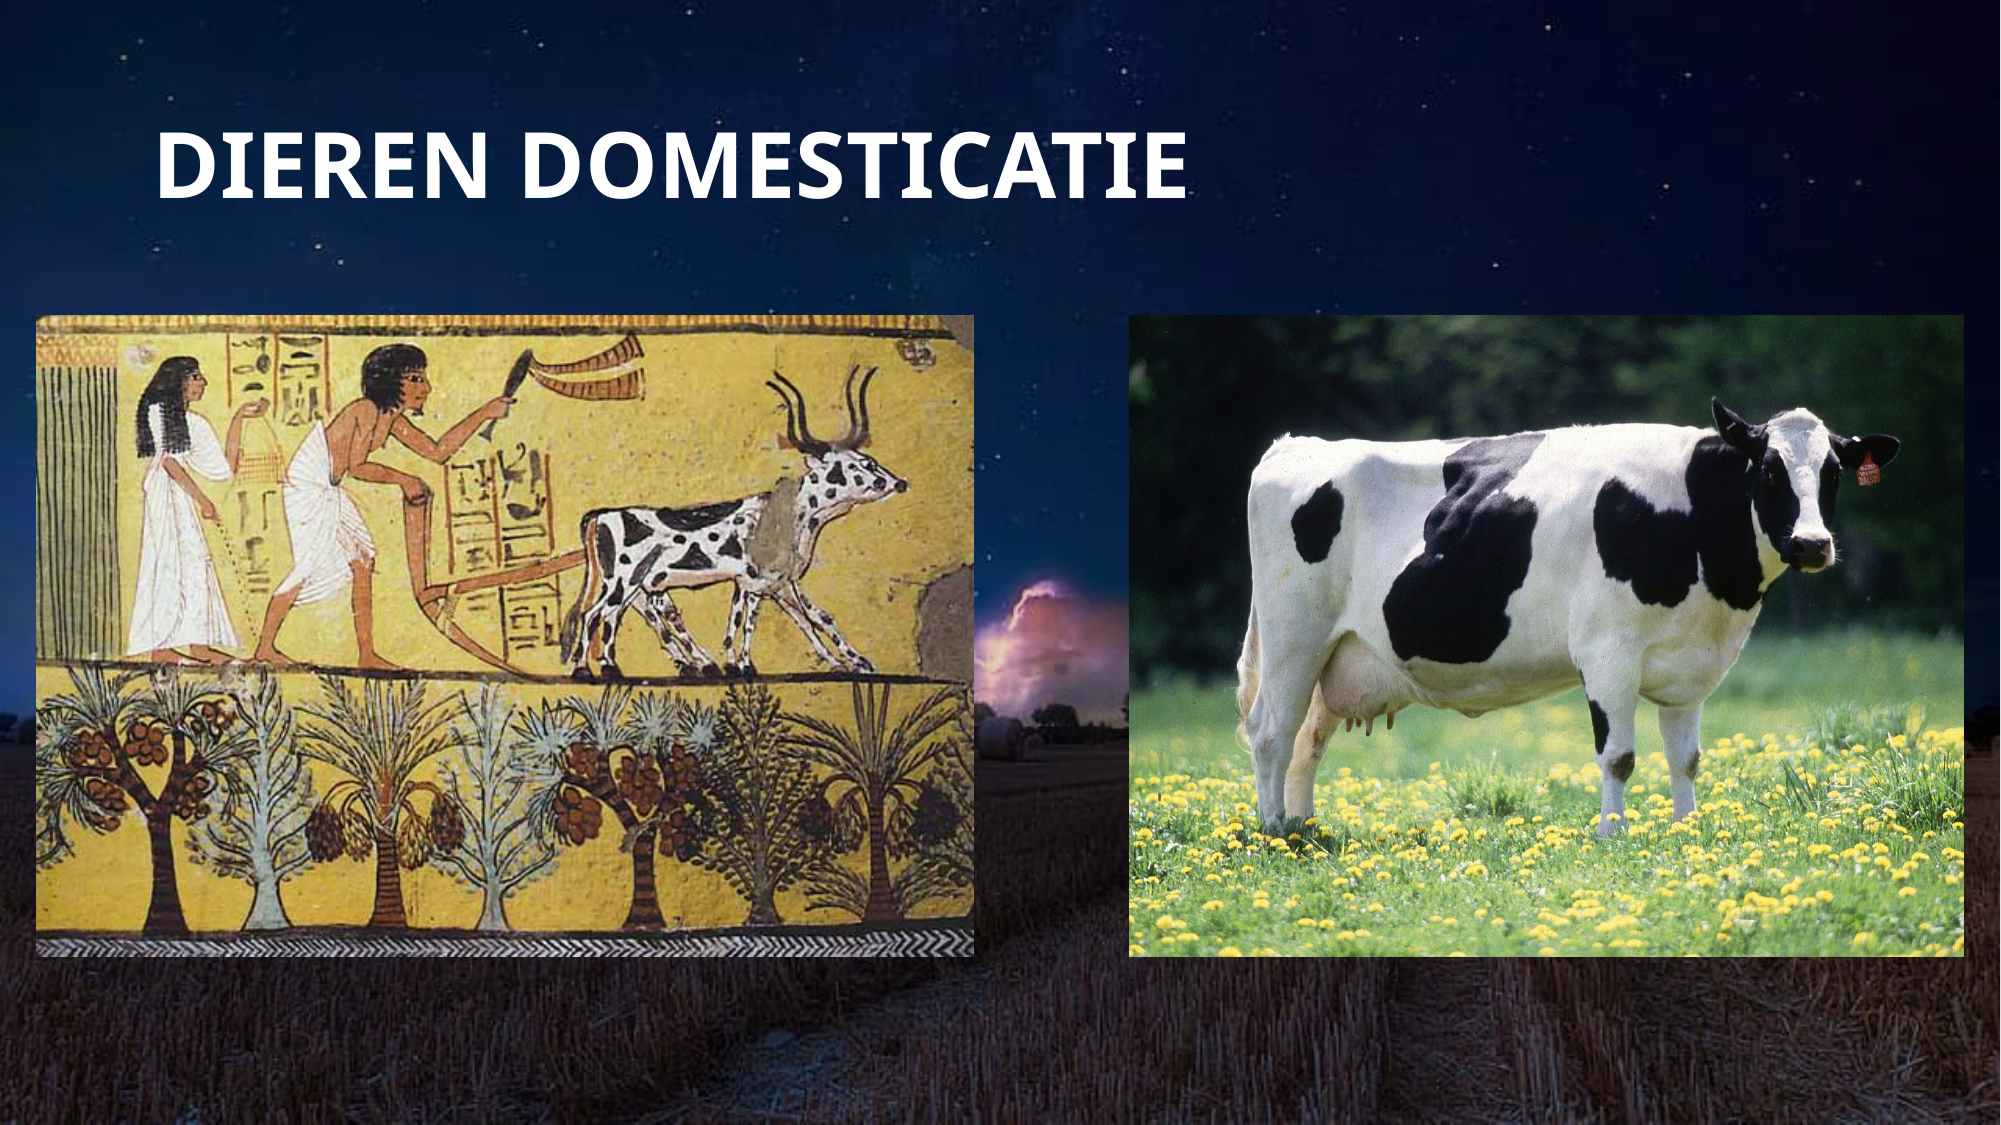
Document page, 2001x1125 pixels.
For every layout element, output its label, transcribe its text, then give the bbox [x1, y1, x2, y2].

picture [0, 0, 2001, 1125]
title DIEREN DOMESTICATIE [137, 59, 1863, 278]
